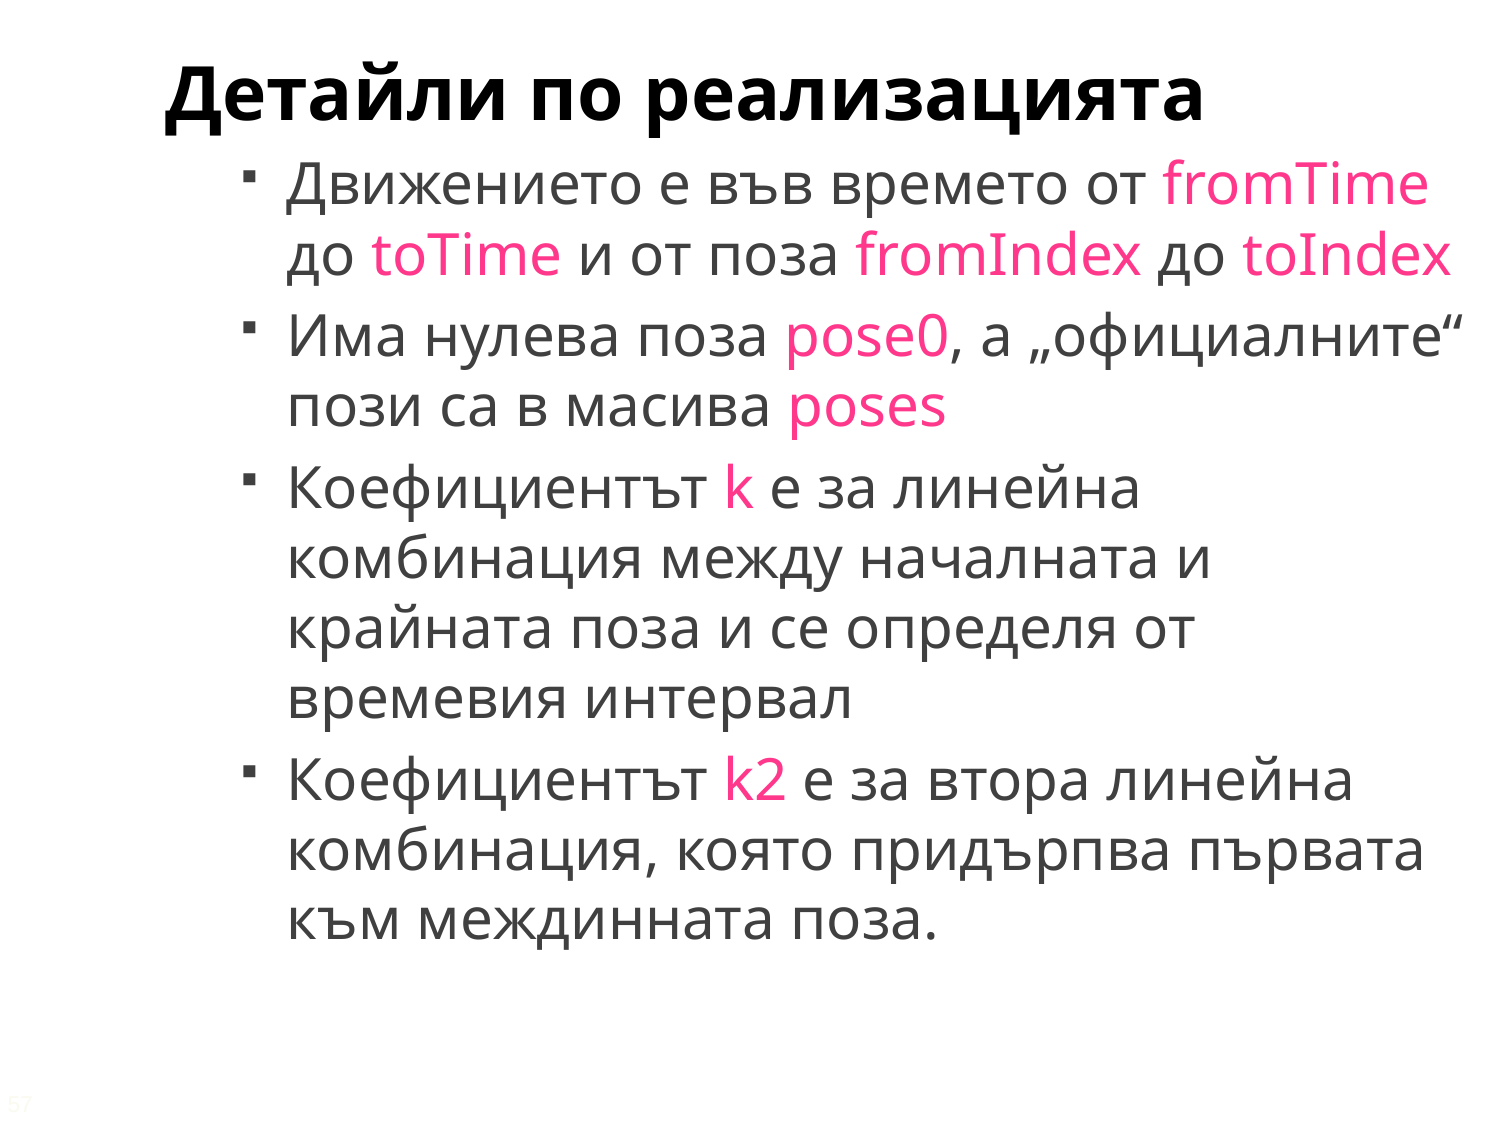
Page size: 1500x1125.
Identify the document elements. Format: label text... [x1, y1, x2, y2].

list Детайли по реализацията Движението е във времето от fromTime до toTime и от поза fromIndex до toIndex Има нулева поза pose0, а „официалните“ пози са в масива poses Коефициентът k е за линейна комбинация между началната и крайната поза и се определя от времевия интервал Коефициентът k2 е за втора линейна комбинация, която придърпва първата към междинната поза. [150, 37, 1488, 1113]
